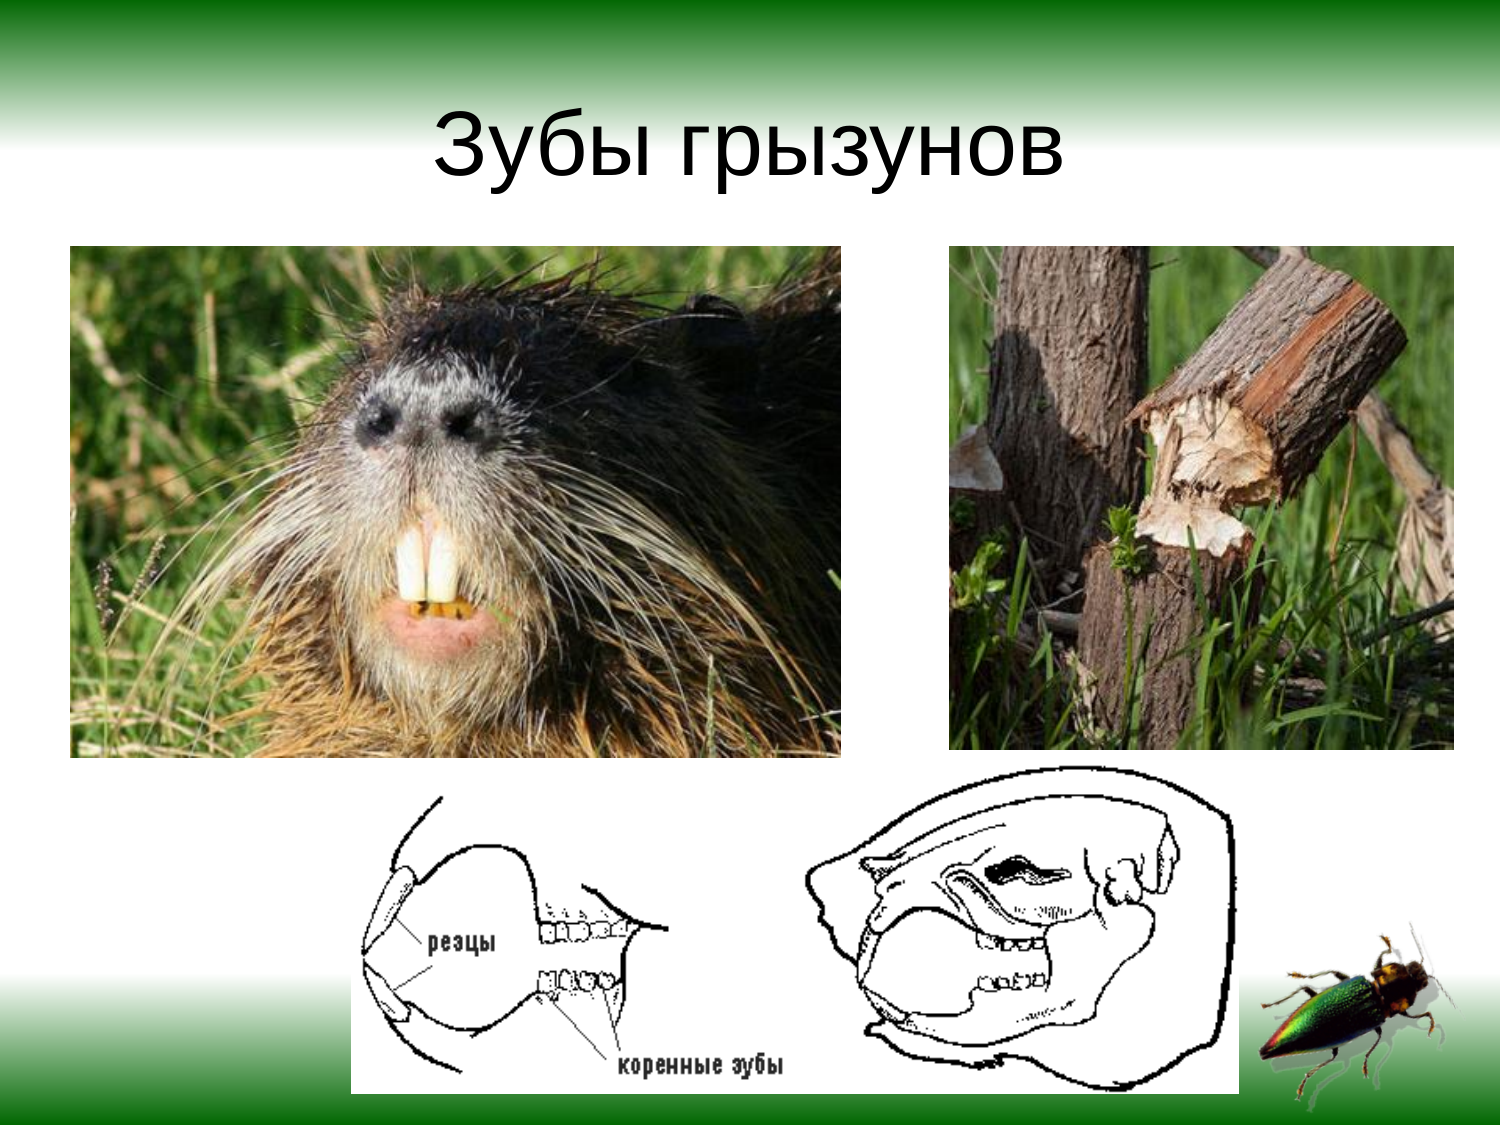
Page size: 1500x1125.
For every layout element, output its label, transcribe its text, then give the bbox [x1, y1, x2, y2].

title Зубы грызунов [74, 44, 1426, 233]
picture [948, 245, 1454, 751]
picture [70, 245, 842, 759]
picture [351, 761, 1467, 1113]
